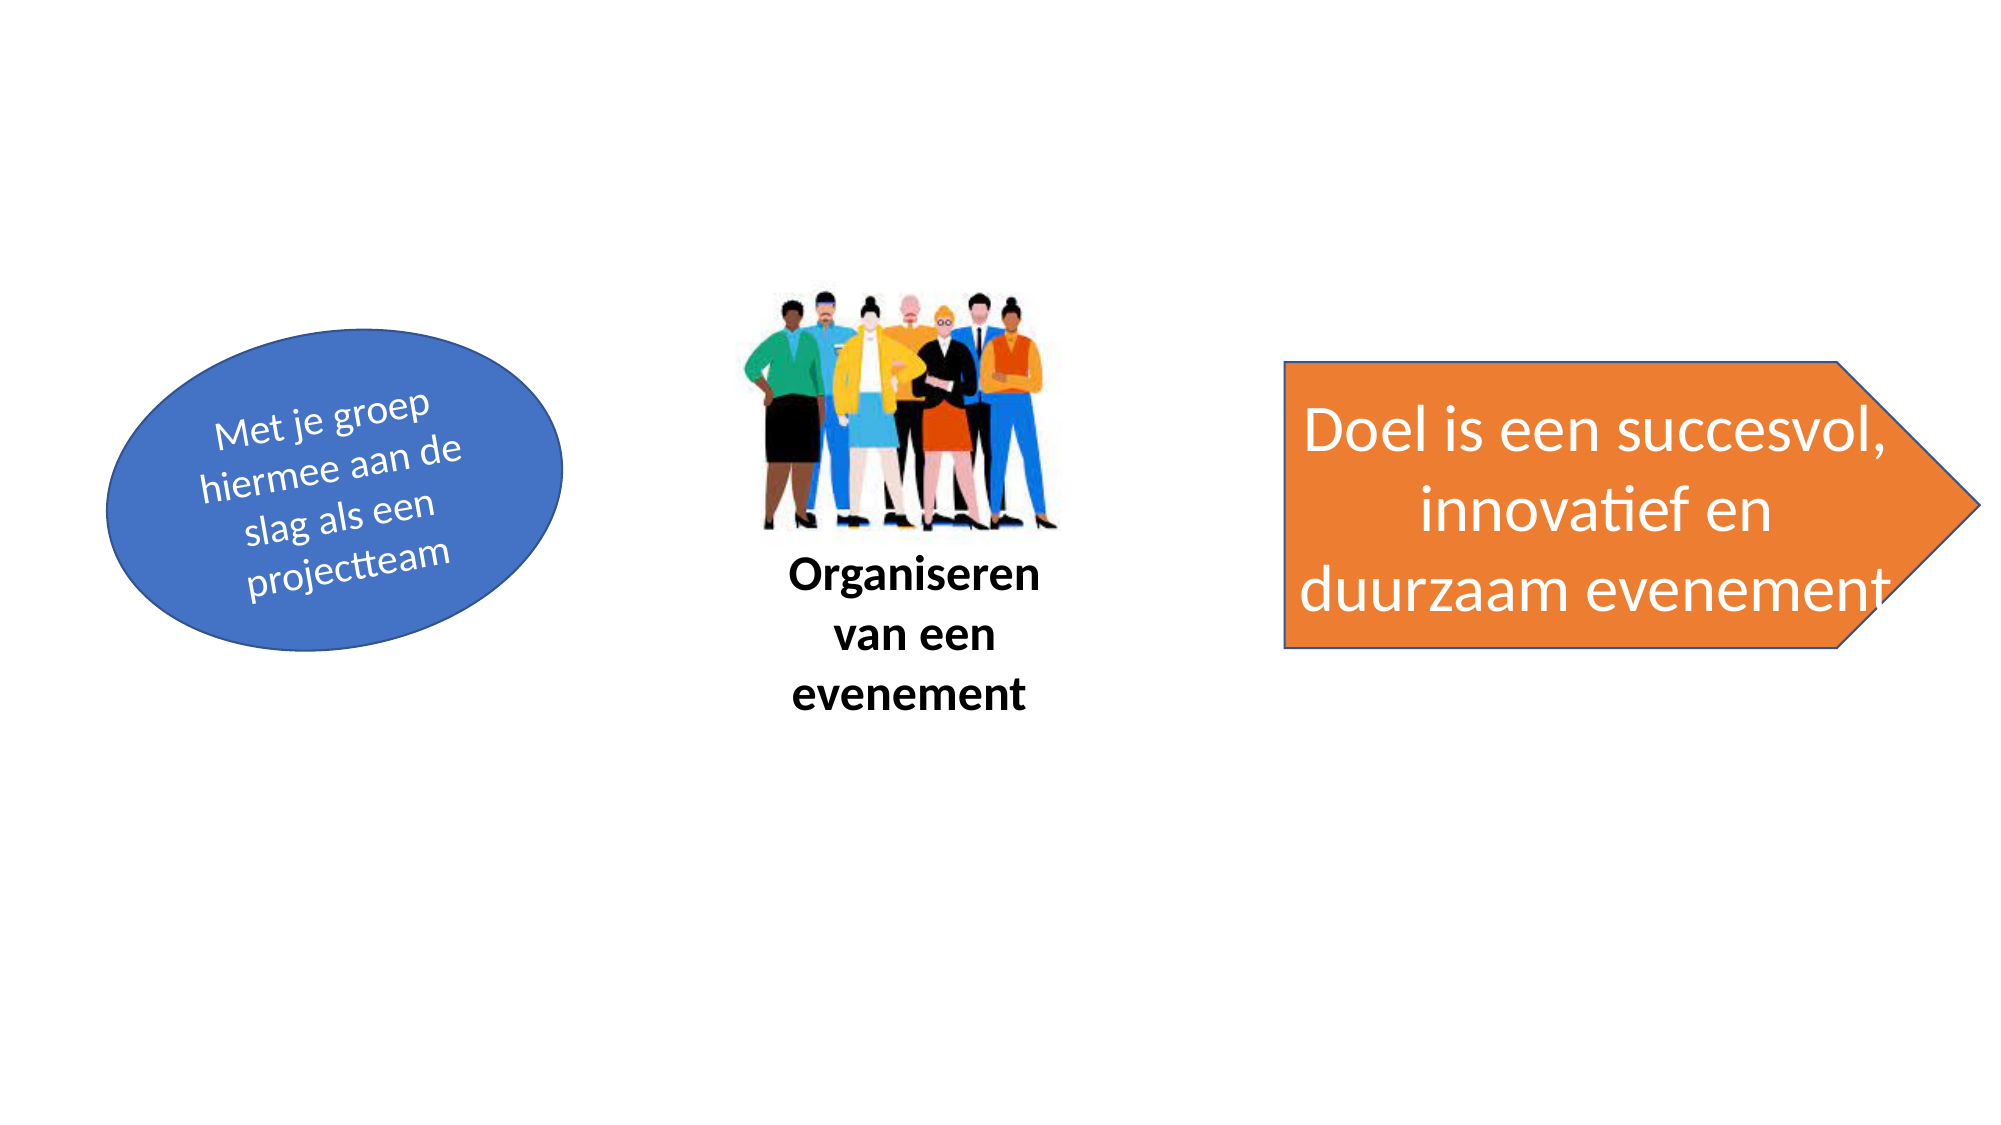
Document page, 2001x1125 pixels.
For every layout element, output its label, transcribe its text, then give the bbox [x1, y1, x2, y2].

text_box Organiseren van een evenement [732, 555, 1098, 728]
picture [686, 268, 1116, 555]
text_box Doel is een succesvol, innovatief en duurzaam evenement [1283, 361, 1982, 650]
text_box Met je groep hiermee aan de slag als een projectteam [105, 328, 564, 652]
